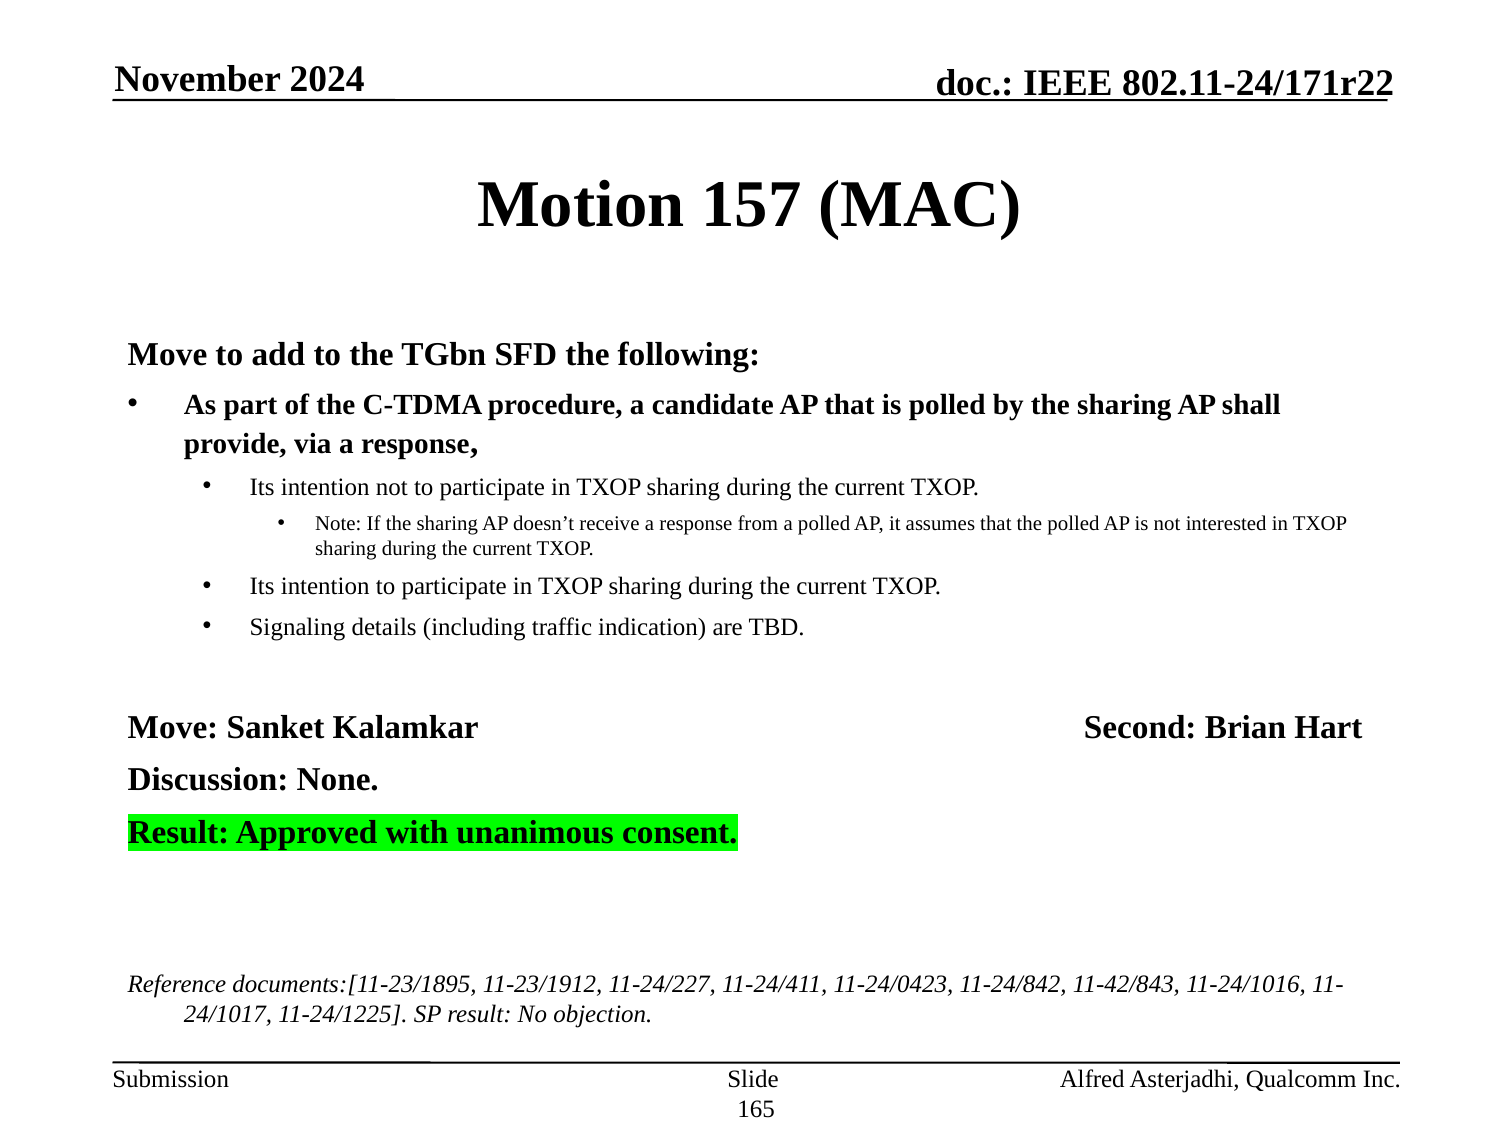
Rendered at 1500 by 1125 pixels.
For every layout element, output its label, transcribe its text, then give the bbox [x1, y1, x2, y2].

list Move to add to the TGbn SFD the following: As part of the C-TDMA procedure, a candidate AP that is polled by the sharing AP shall provide, via a response, Its intention not to participate in TXOP sharing during the current TXOP. Note: If the sharing AP doesn’t receive a response from a polled AP, it assumes that the polled AP is not interested in TXOP sharing during the current TXOP. Its intention to participate in TXOP sharing during the current TXOP. Signaling details (including traffic indication) are TBD. Move: Sanket Kalamkar Second: Brian Hart Discussion: None. Result: Approved with unanimous consent. Reference documents:[11-23/1895, 11-23/1912, 11-24/227, 11-24/411, 11-24/0423, 11-24/842, 11-42/843, 11-24/1016, 11-24/1017, 11-24/1225]. SP result: No objection. [112, 324, 1388, 1000]
title Motion 157 (MAC) [112, 112, 1388, 288]
slide_number Slide 165 [712, 1061, 800, 1123]
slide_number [114, 54, 423, 100]
footer Alfred Asterjadhi, Qualcomm Inc. [878, 1061, 1402, 1093]
